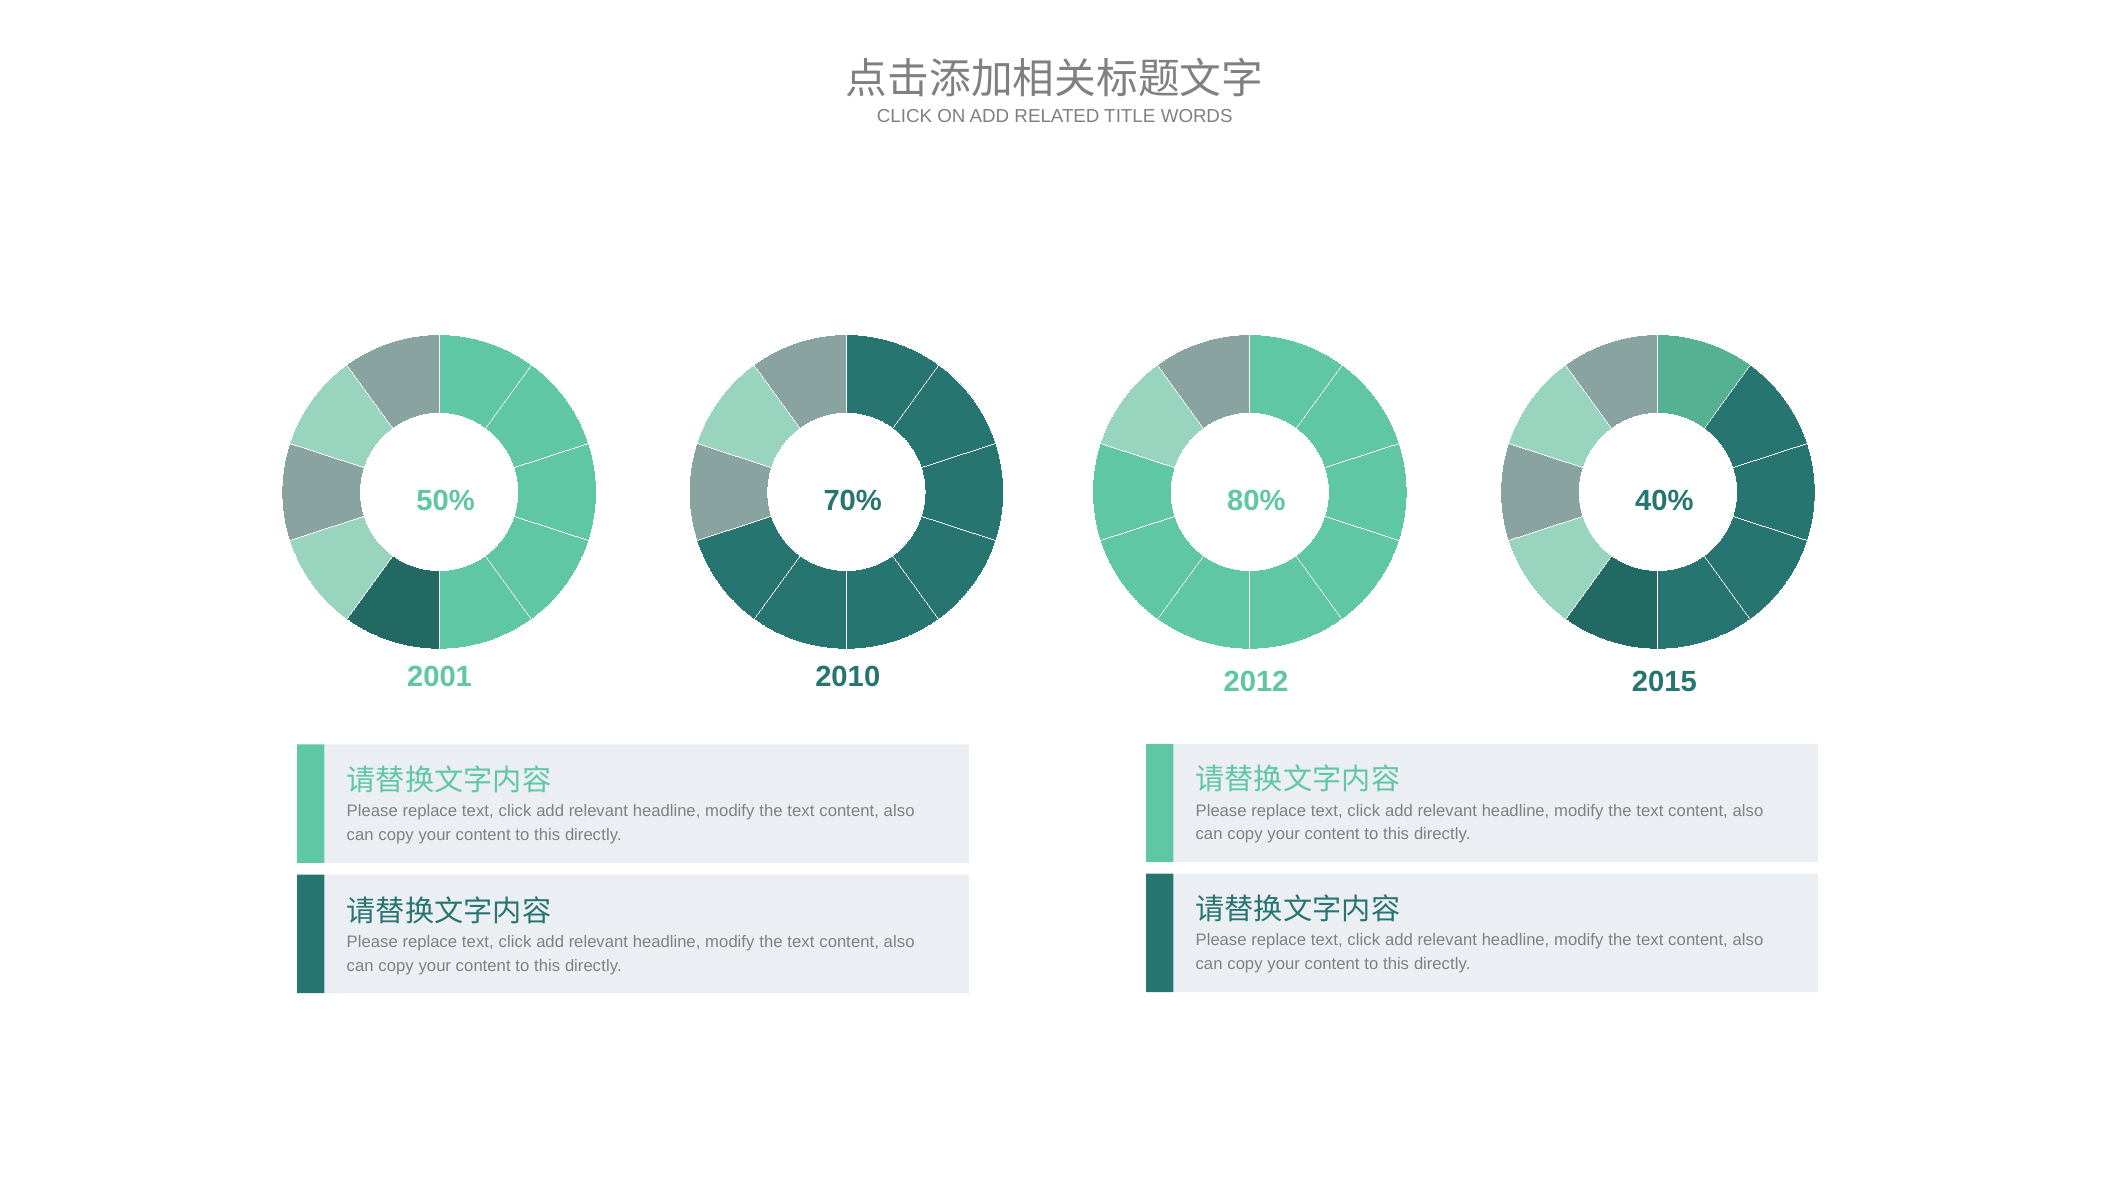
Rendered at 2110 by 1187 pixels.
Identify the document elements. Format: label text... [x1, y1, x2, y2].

text_box 2001 [407, 666, 473, 692]
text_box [1146, 873, 1818, 993]
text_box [297, 744, 969, 863]
text_box 2010 [815, 666, 881, 692]
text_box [1146, 743, 1818, 863]
chart [1494, 318, 1822, 666]
text_box 点击添加相关标题文字 [803, 44, 1307, 107]
text_box 2015 [1631, 666, 1697, 698]
text_box 2012 [1223, 666, 1289, 698]
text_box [297, 874, 969, 994]
text_box CLICK ON ADD RELATED TITLE WORDS [852, 95, 1257, 130]
chart [275, 318, 603, 666]
chart [1085, 318, 1414, 666]
chart [682, 318, 1011, 666]
